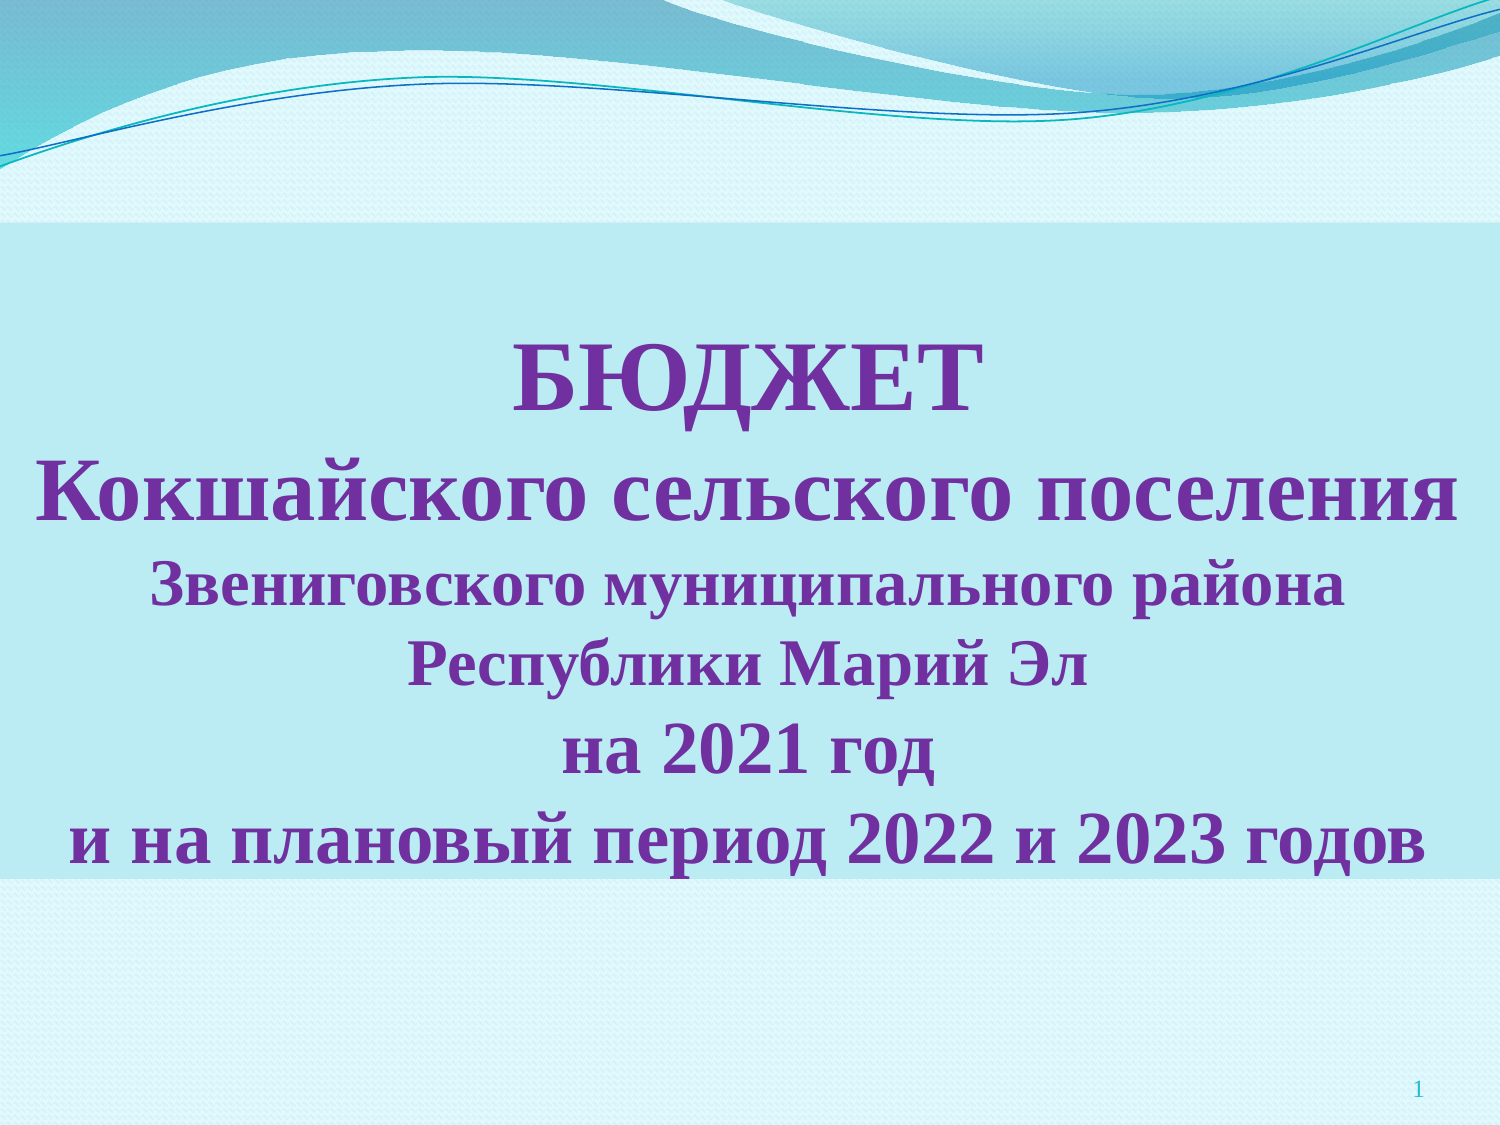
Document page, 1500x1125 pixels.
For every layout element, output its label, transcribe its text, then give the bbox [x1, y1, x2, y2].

slide_number 1 [1299, 1042, 1425, 1103]
title БЮДЖЕТ Кокшайского сельского поселения Звениговского муниципального района Республики Марий Эл на 2021 год и на плановый период 2022 и 2023 годов [0, 222, 1500, 879]
